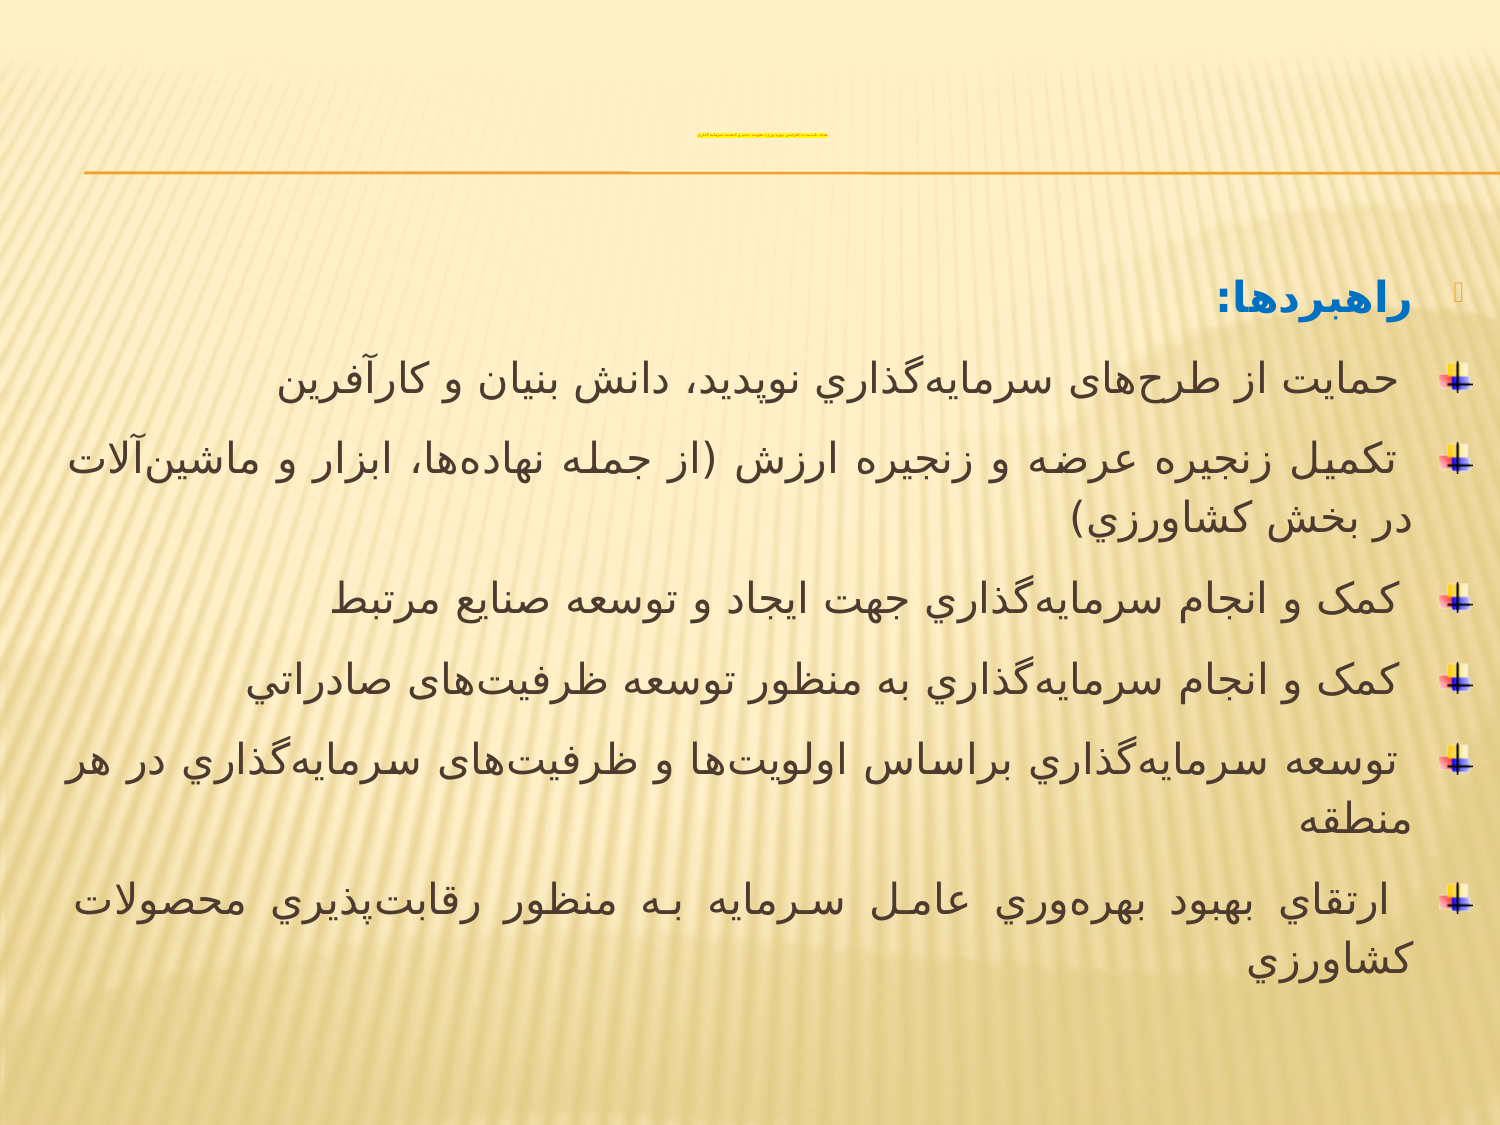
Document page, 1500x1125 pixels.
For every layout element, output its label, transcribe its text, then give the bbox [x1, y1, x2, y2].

title هدف بلندمدت: افزايش بهره وري، تقويت حجم و کيفيت سرمايه گذاري [50, 125, 1475, 150]
picture [1439, 660, 1473, 694]
picture [1439, 880, 1473, 914]
picture [1439, 580, 1473, 613]
picture [1439, 440, 1473, 474]
picture [1439, 741, 1473, 775]
picture [1439, 359, 1473, 393]
list راهبردها: حمايت از طرح‌های سرمايه‌گذاري نوپديد، دانش بنيان و کارآفرين تکميل زنجيره عرضه و زنجيره ارزش (از جمله نهاده‌ها، ابزار و ماشين‌آلات در بخش کشاورزي) کمک و انجام سرمايه‌گذاري جهت ايجاد و توسعه صنايع مرتبط کمک و انجام سرمايه‌گذاري به منظور توسعه ظرفيت‌های صادراتي توسعه سرمايه‌گذاري براساس اولويت‌ها و ظرفيت‌های سرمايه‌گذاري در هر منطقه ارتقاي بهبود بهره‌وري عامل سرمايه به منظور رقابت‌پذيري محصولات کشاورزي [50, 254, 1475, 998]
